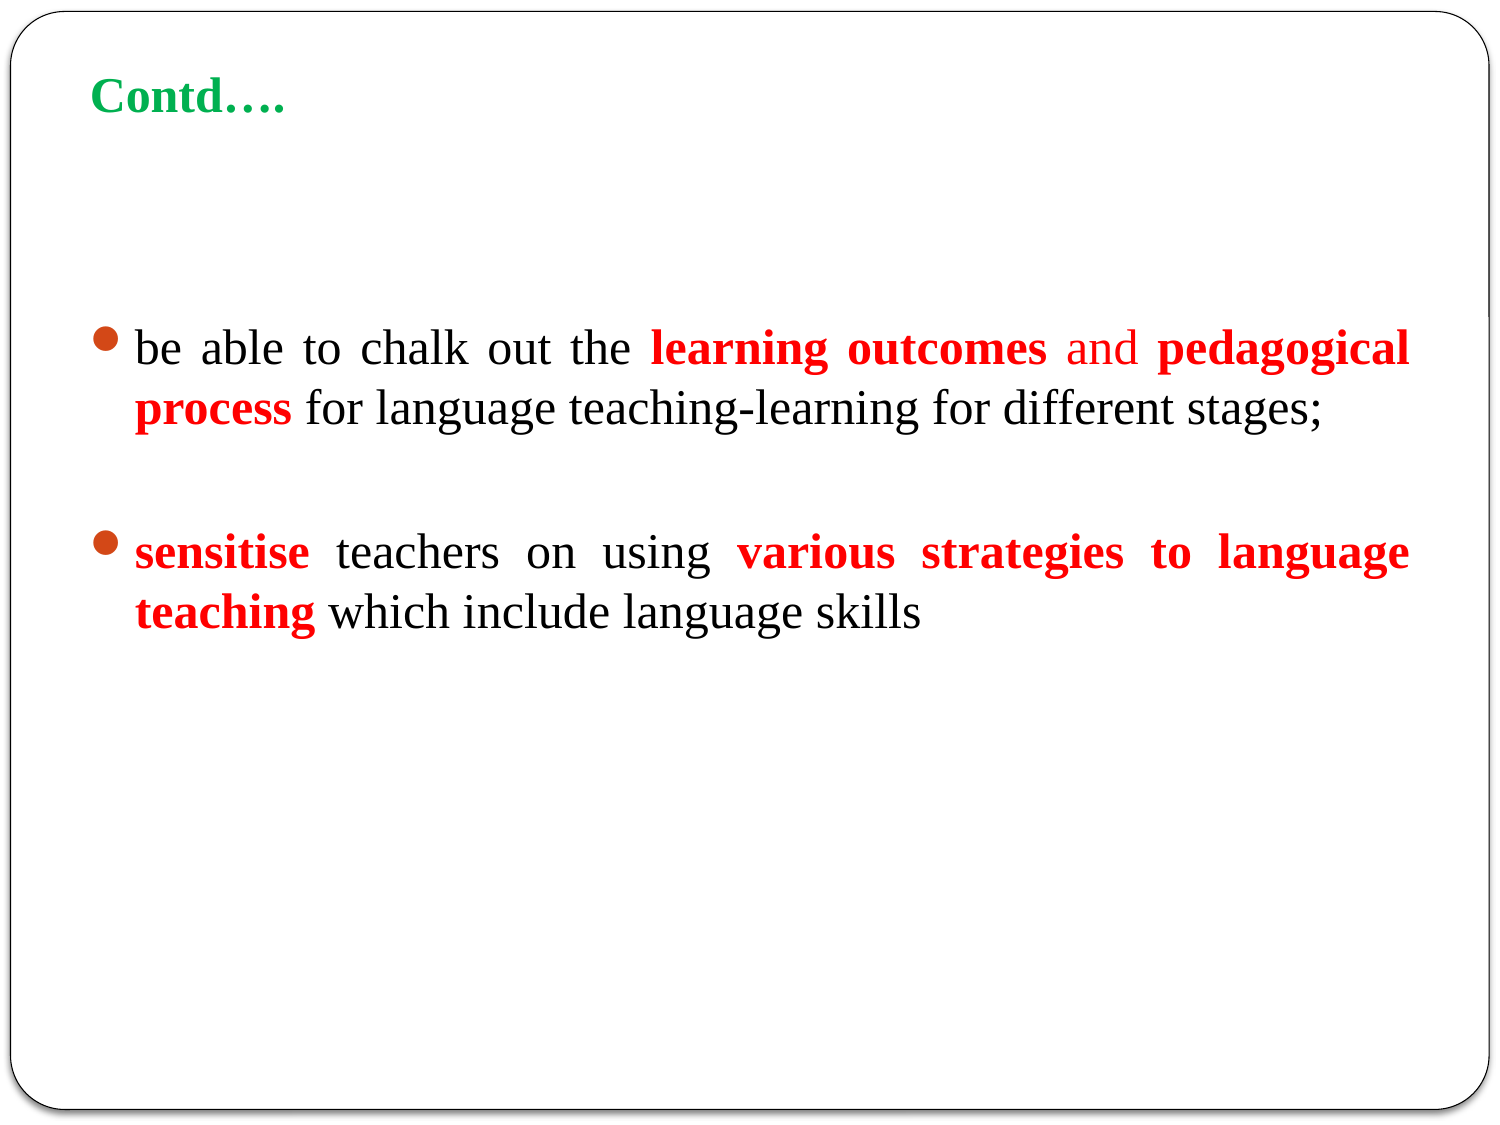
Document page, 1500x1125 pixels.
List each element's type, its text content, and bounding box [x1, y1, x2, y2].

title Contd…. [75, 45, 1425, 138]
list be able to chalk out the learning outcomes and pedagogical process for language teaching-learning for different stages; sensitise teachers on using various strategies to language teaching which include language skills [75, 162, 1425, 986]
